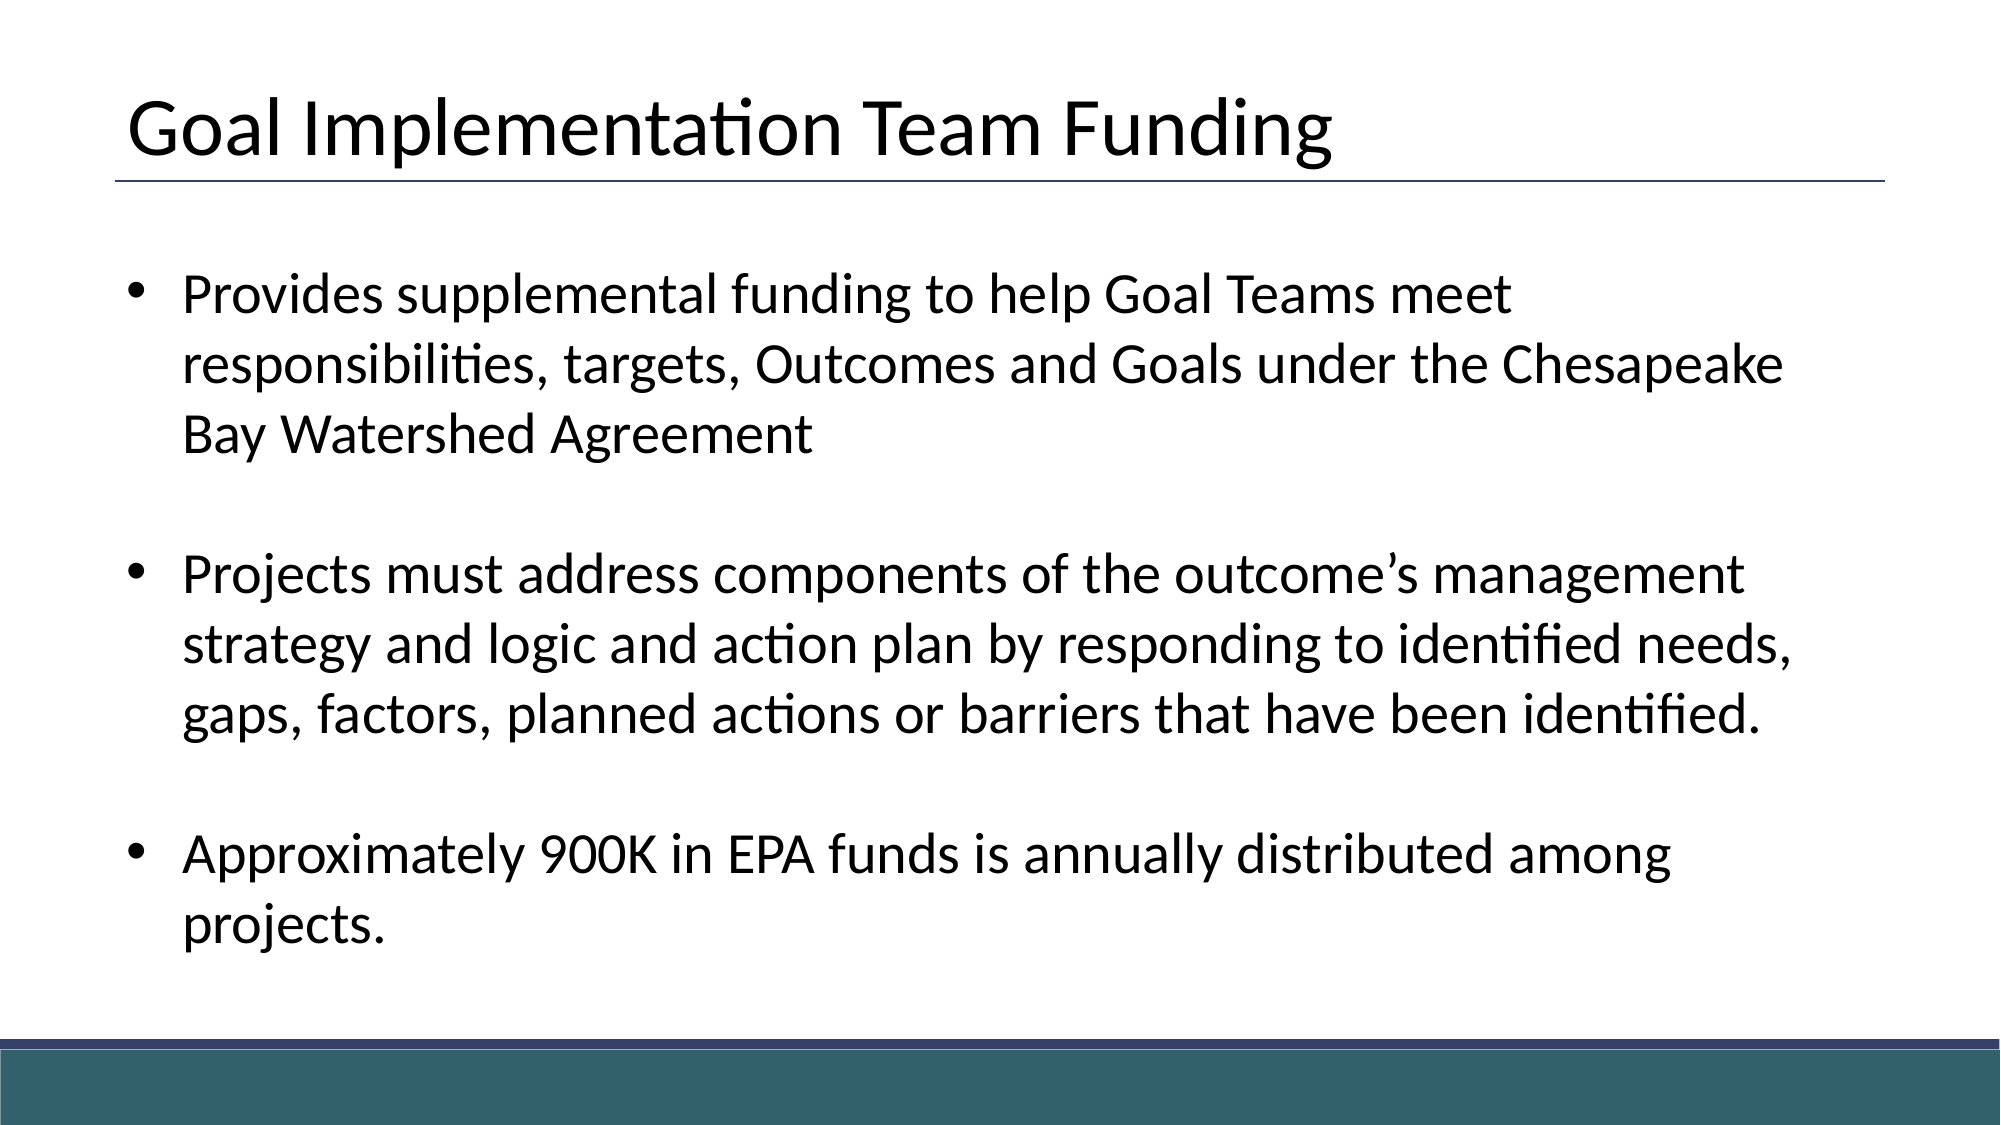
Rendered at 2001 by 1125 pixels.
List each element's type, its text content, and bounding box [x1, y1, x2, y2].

text_box Goal Implementation Team Funding [113, 65, 1351, 180]
text_box Provides supplemental funding to help Goal Teams meet responsibilities, targets, Outcomes and Goals under the Chesapeake Bay Watershed Agreement Projects must address components of the outcome’s management strategy and logic and action plan by responding to identified needs, gaps, factors, planned actions or barriers that have been identified. Approximately 900K in EPA funds is annually distributed among projects. [89, 247, 1826, 1125]
